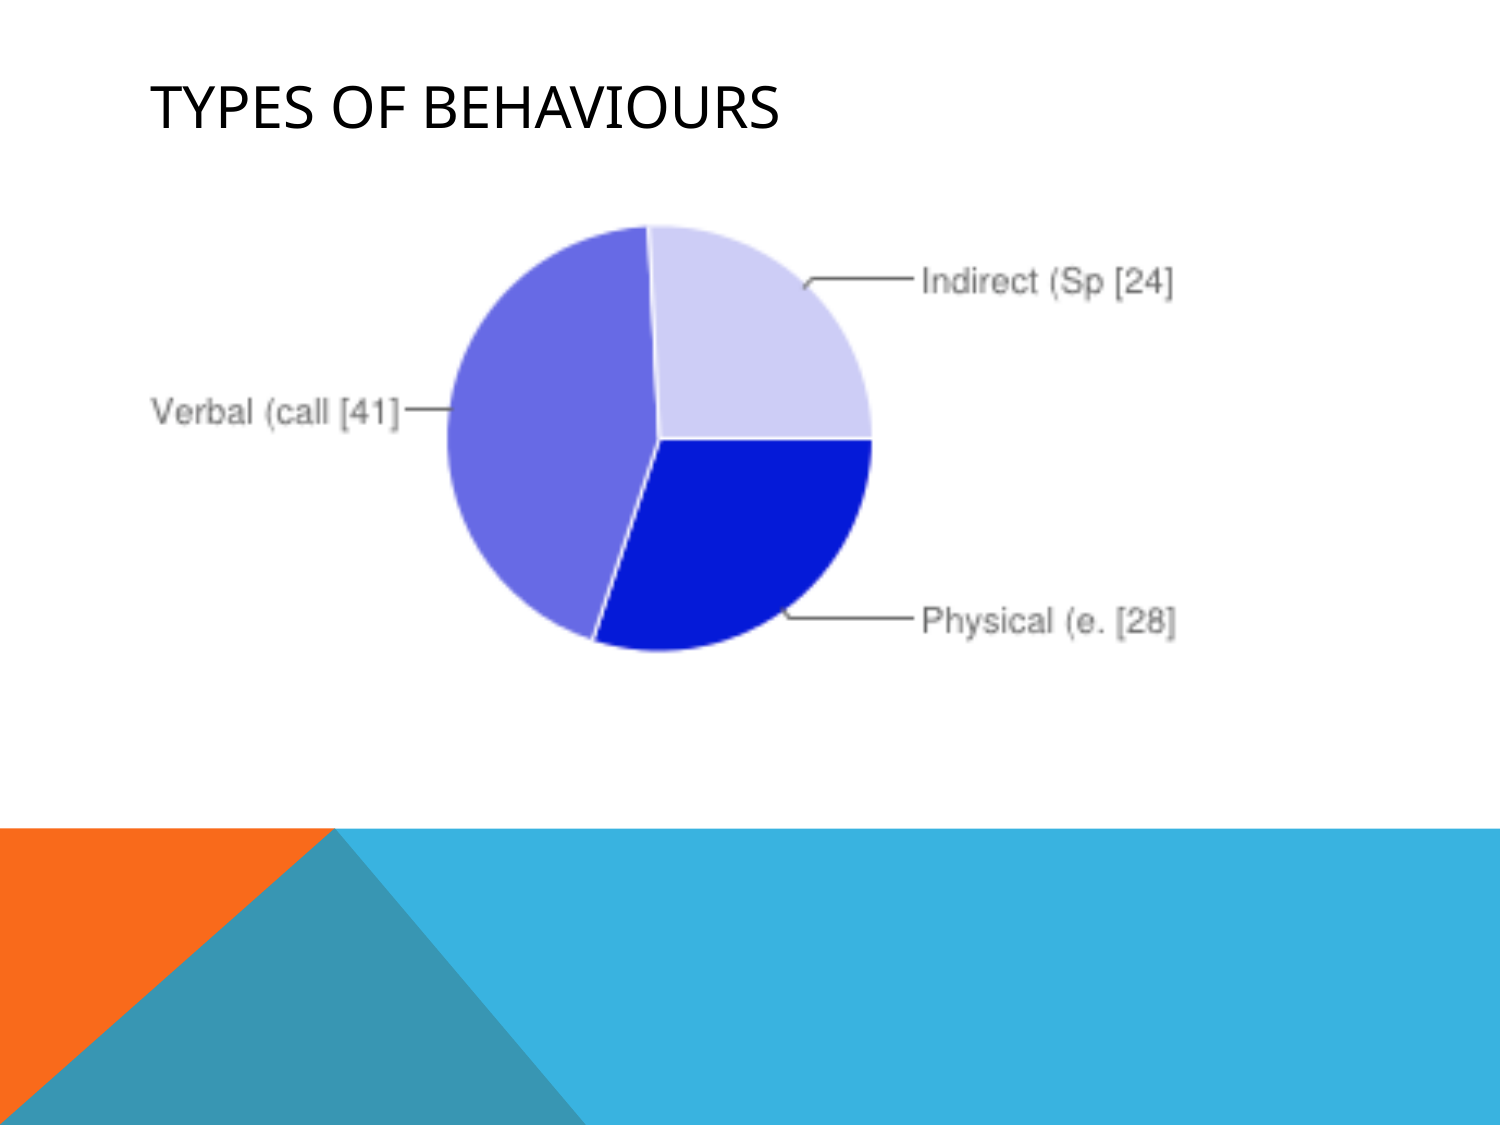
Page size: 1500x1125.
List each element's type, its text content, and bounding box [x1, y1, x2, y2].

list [134, 180, 1369, 768]
title Types of Behaviours [135, 60, 1369, 150]
